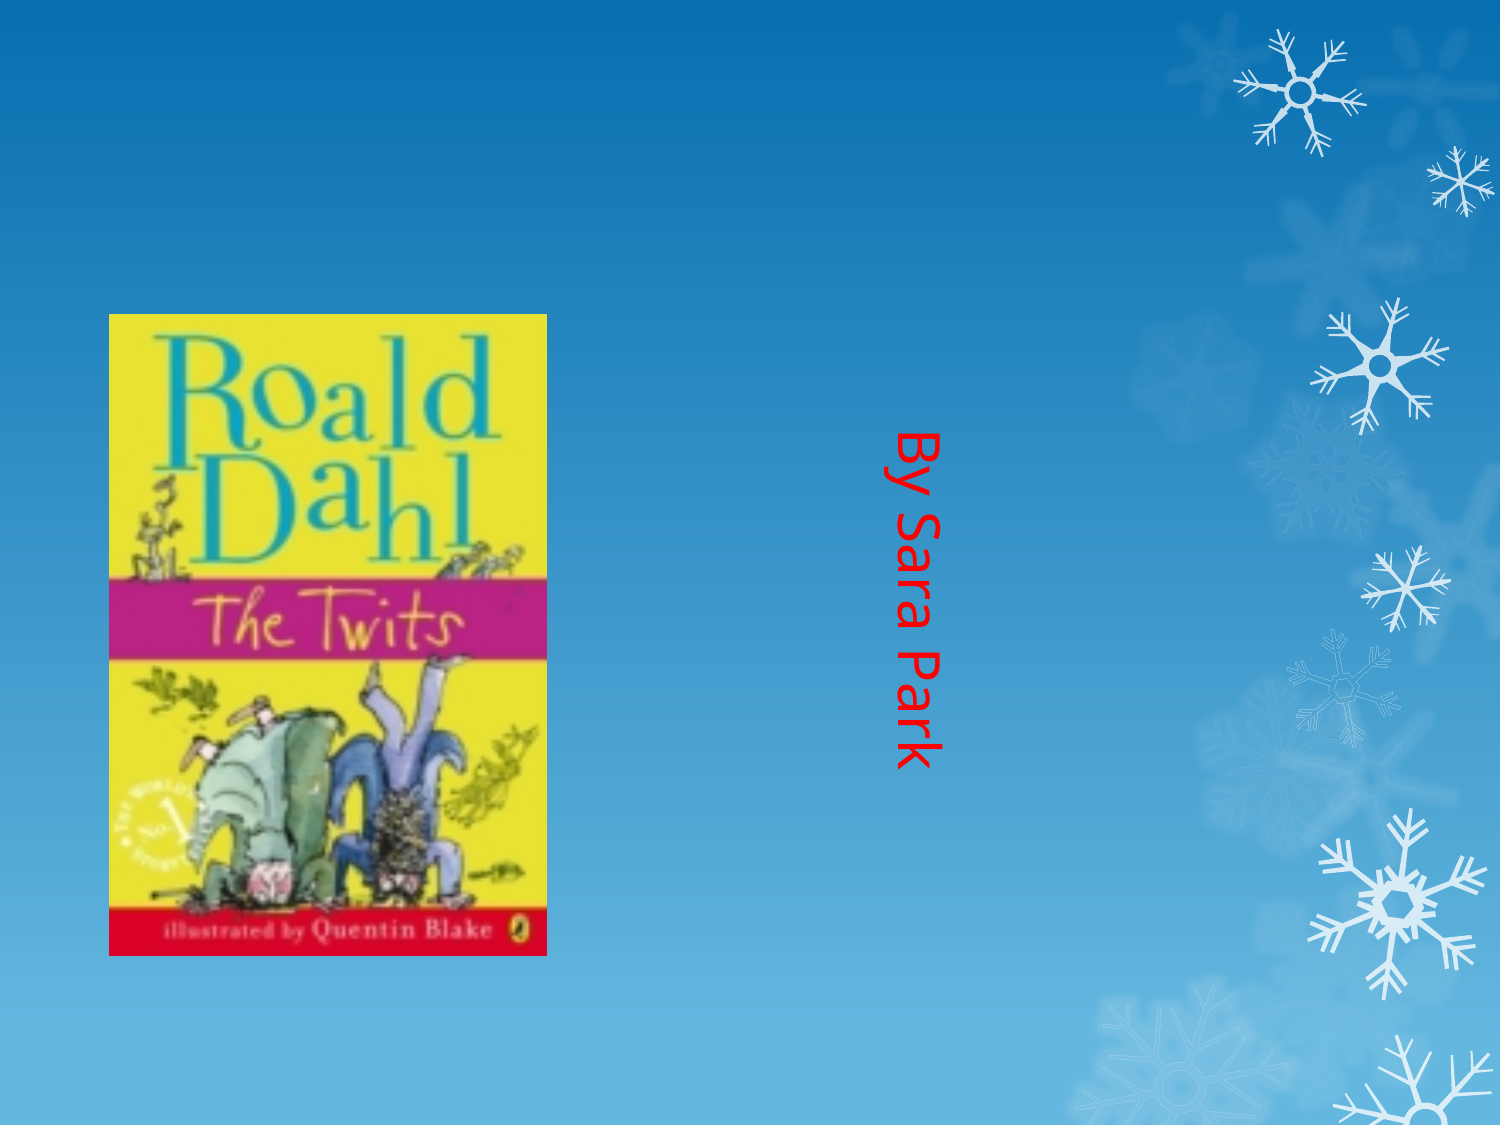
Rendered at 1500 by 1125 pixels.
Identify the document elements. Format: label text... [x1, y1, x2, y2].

picture [109, 313, 548, 956]
list By Sara Park [714, 196, 1065, 1003]
title The Twits the twits [1092, 110, 1335, 962]
